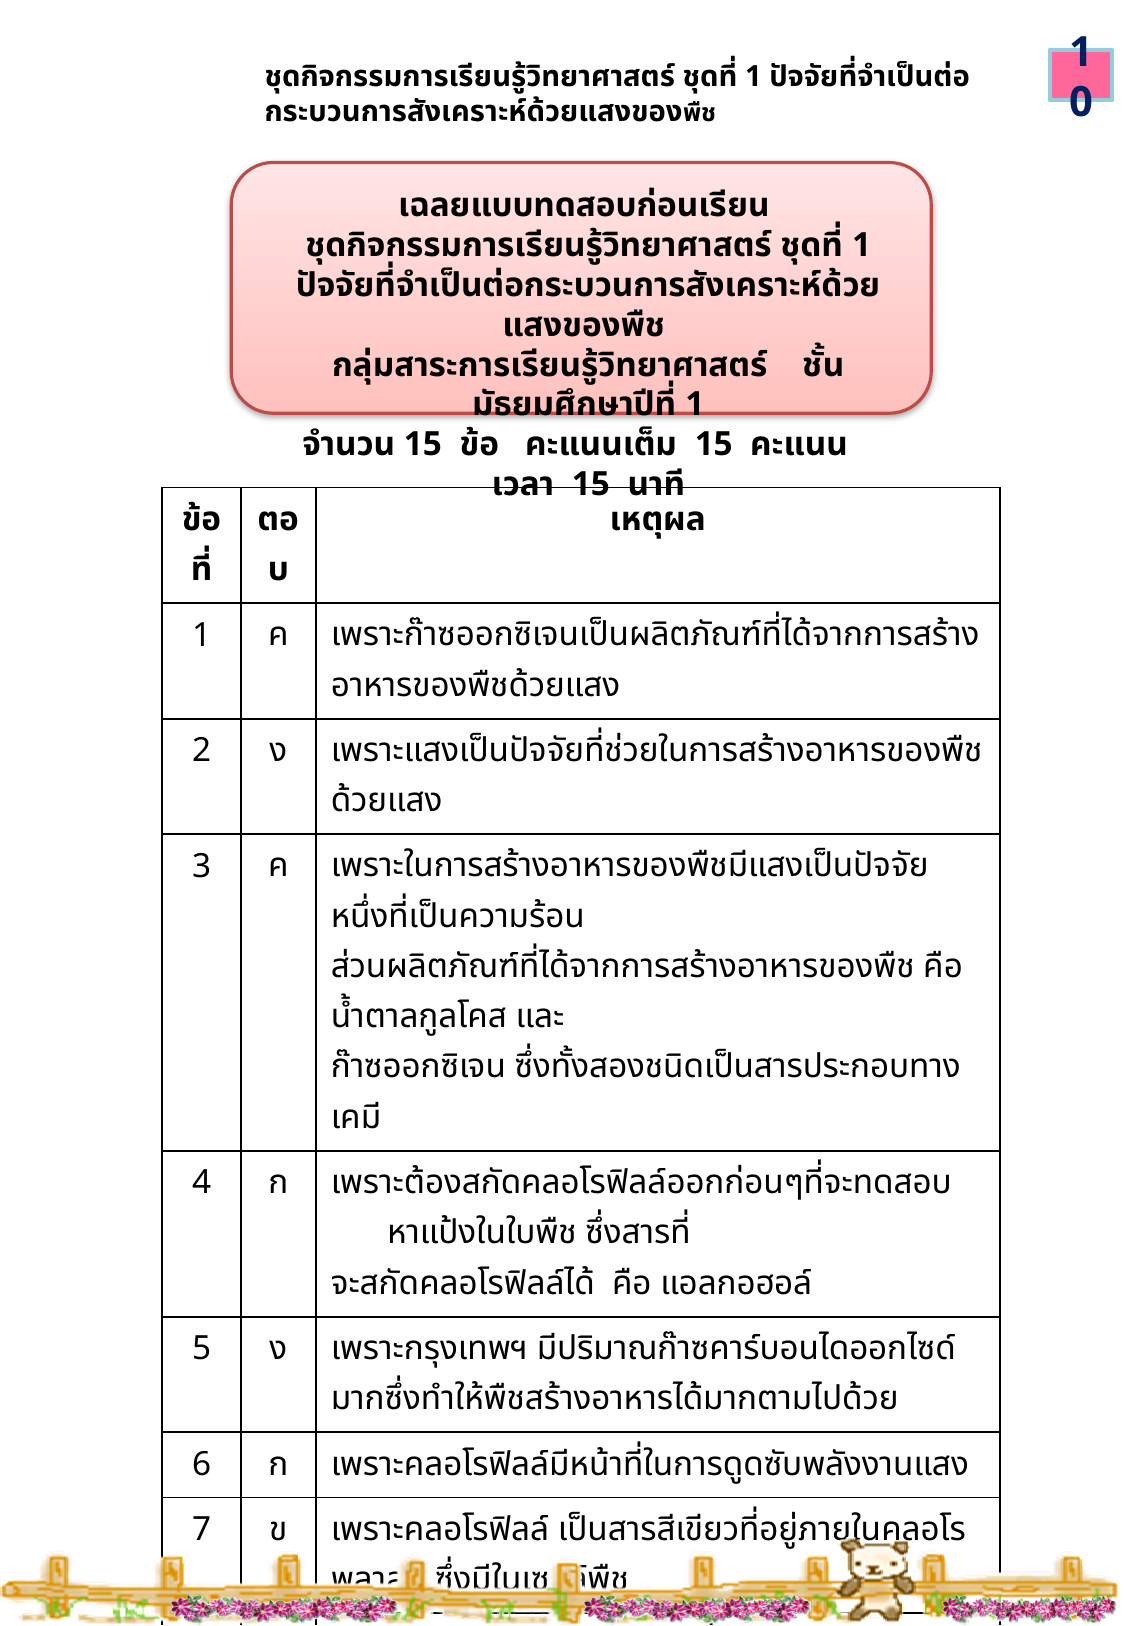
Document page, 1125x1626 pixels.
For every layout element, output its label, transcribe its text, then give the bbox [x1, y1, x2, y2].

table_cell 3 [163, 835, 240, 1150]
table_cell เพราะคลอโรฟิลล์ เป็นสารสีเขียวที่อยู่ภายในคลอโรพลาสต์ ซึ่งมีในเซลล์พืช [317, 1498, 999, 1535]
text_box [230, 161, 933, 414]
text_box เฉลยแบบทดสอบก่อนเรียน ชุดกิจกรรมการเรียนรู้วิทยาศาสตร์ ชุดที่ 1 ปัจจัยที่จำเป็นต่อกระบวนการสังเคราะห์ด้วยแสงของพืช กลุ่มสาระการเรียนรู้วิทยาศาสตร์ ชั้นมัธยมศึกษาปีที่ 1 จำนวน 15 ข้อ คะแนนเต็ม 15 คะแนน เวลา 15 นาที [274, 175, 902, 510]
table_cell เพราะในการสร้างอาหารของพืชมีแสงเป็นปัจจัยหนึ่งที่เป็นความร้อน ส่วนผลิตภัณฑ์ที่ได้จากการสร้างอาหารของพืช คือ น้ำตาลกูลโคส และ ก๊าซออกซิเจน ซึ่งทั้งสองชนิดเป็นสารประกอบทางเคมี [317, 835, 999, 1150]
table_cell เพราะต้องสกัดคลอโรฟิลล์ออกก่อนๆที่จะทดสอบหาแป้งในใบพืช ซึ่งสารที่ จะสกัดคลอโรฟิลล์ได้ คือ แอลกอฮอล์ [317, 1152, 999, 1316]
table_header เหตุผล [317, 488, 999, 602]
table_header ตอบ [242, 488, 315, 602]
table_cell ง [242, 1318, 315, 1431]
table_header ข้อที่ [163, 488, 240, 602]
table_cell ก [242, 1152, 315, 1316]
text_box ชุดกิจกรรมการเรียนรู้วิทยาศาสตร์ ชุดที่ 1 ปัจจัยที่จำเป็นต่อกระบวนการสังเคราะห์ด้วยแสงของพืช [249, 49, 1085, 135]
table_cell 6 [163, 1433, 240, 1497]
table_cell 1 [163, 604, 240, 718]
table_cell 7 [163, 1498, 240, 1535]
picture [0, 1537, 1125, 1625]
table_cell เพราะก๊าซออกซิเจนเป็นผลิตภัณฑ์ที่ได้จากการสร้างอาหารของพืชด้วยแสง [317, 604, 999, 718]
text_box 10 [1048, 48, 1114, 102]
table_cell ง [242, 720, 315, 833]
table_cell 4 [163, 1152, 240, 1316]
table_cell เพราะคลอโรฟิลล์มีหน้าที่ในการดูดซับพลังงานแสง [317, 1433, 999, 1497]
table_cell ค [242, 604, 315, 718]
table_cell ค [242, 835, 315, 1150]
table_cell ก [242, 1433, 315, 1497]
table_cell 2 [163, 720, 240, 833]
table_cell เพราะกรุงเทพฯ มีปริมาณก๊าซคาร์บอนไดออกไซด์มากซึ่งทำให้พืชสร้างอาหารได้มากตามไปด้วย [317, 1318, 999, 1431]
table_cell เพราะแสงเป็นปัจจัยที่ช่วยในการสร้างอาหารของพืชด้วยแสง [317, 720, 999, 833]
table_cell 5 [163, 1318, 240, 1431]
table_cell ข [242, 1498, 315, 1535]
